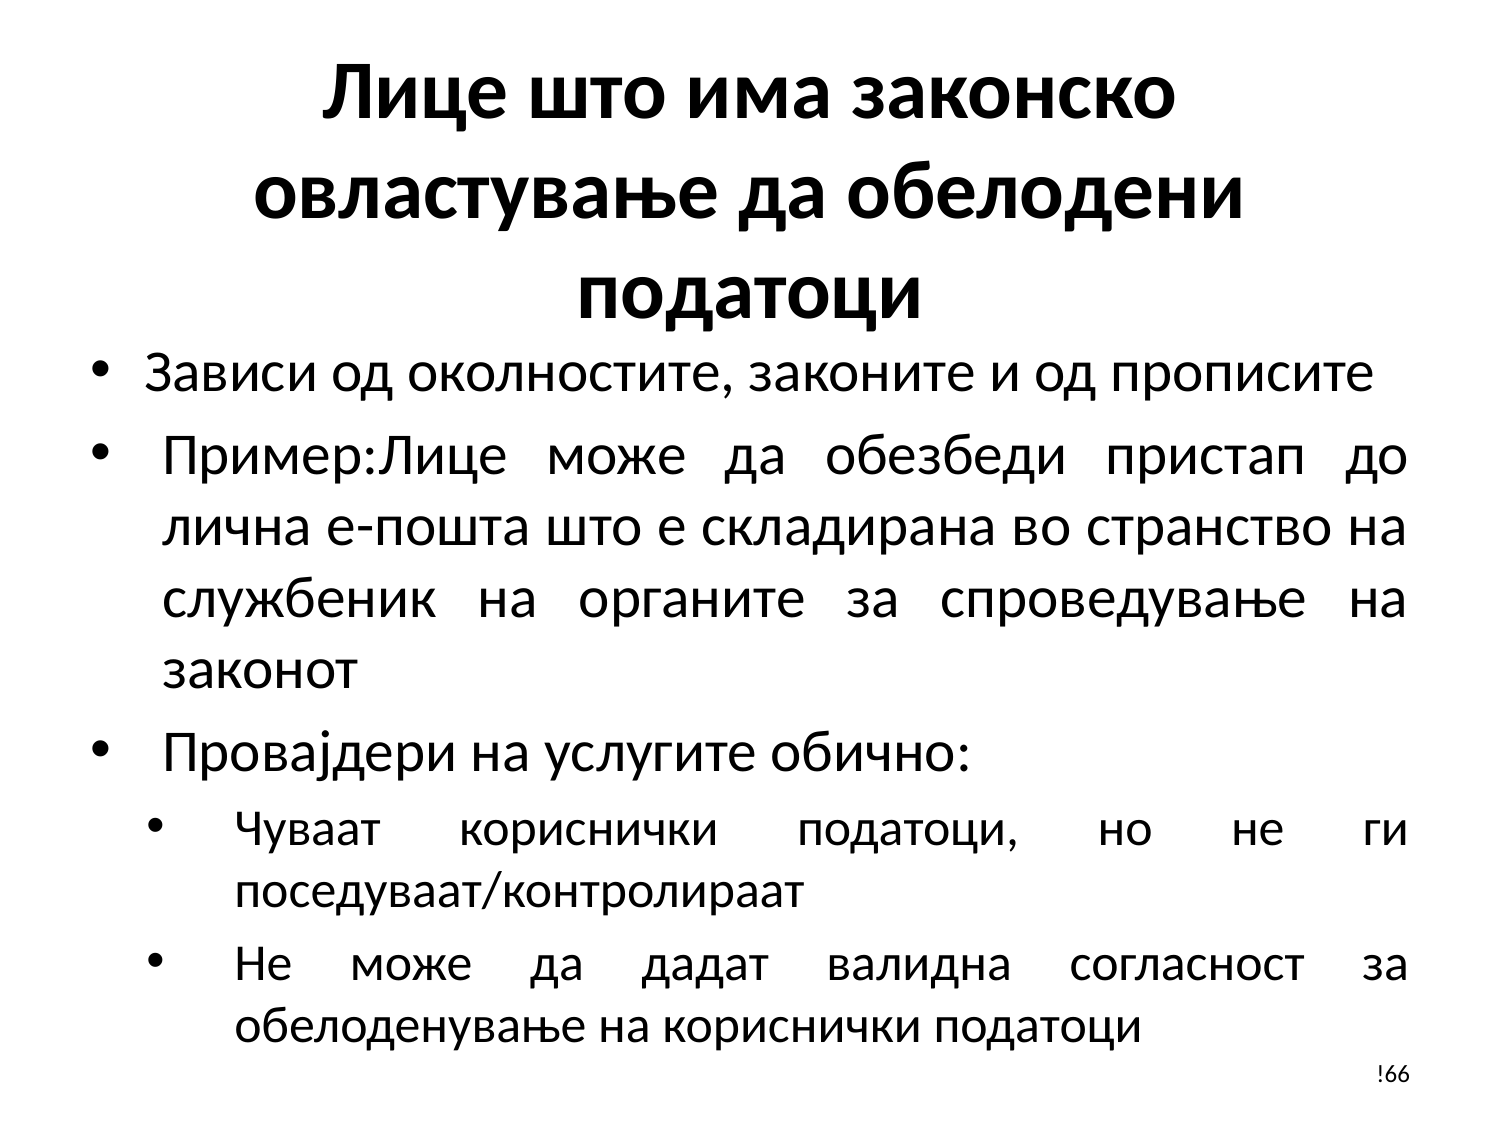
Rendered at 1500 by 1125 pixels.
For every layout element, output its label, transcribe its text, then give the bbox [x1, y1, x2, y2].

title Лице што има законско овластување да обелодени податоци [75, 28, 1425, 216]
slide_number !66 [1074, 1042, 1425, 1103]
list Зависи од околностите, законите и од прописите Пример:Лице може да обезбеди пристап до лична е-пошта што е складирана во странство на службеник на органите за спроведување на законот Провајдери на услугите обично: Чуваат кориснички податоци, но не ги поседуваат/контролираат Не може да дадат валидна согласност за обелоденување на кориснички податоци [75, 324, 1425, 1068]
